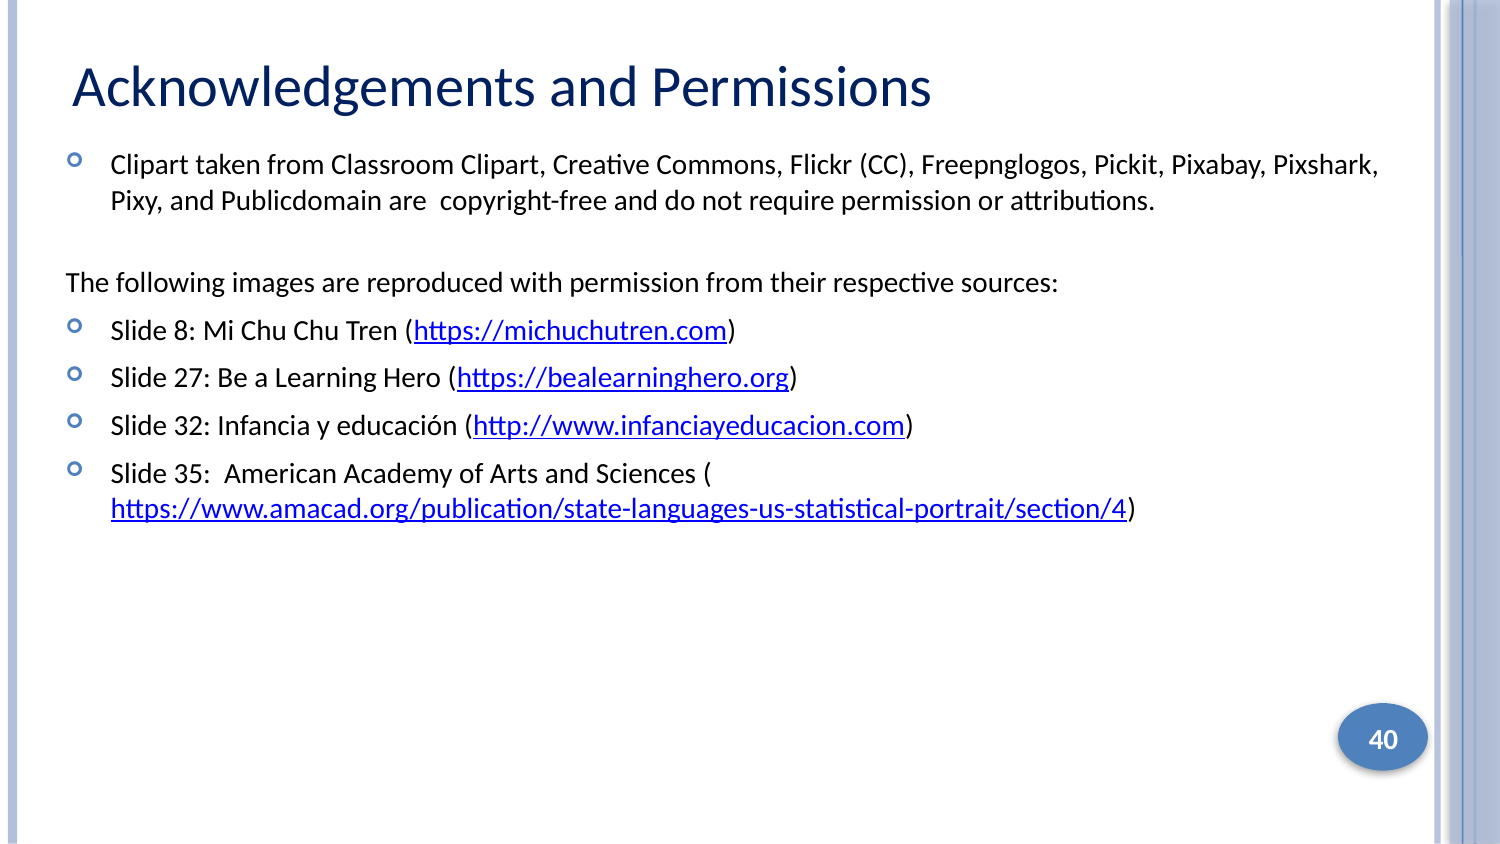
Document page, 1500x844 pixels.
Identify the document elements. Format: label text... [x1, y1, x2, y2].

text_box Acknowledgements and Permissions [57, 41, 949, 126]
slide_number 40 [1333, 705, 1434, 770]
list Clipart taken from Classroom Clipart, Creative Commons, Flickr (CC), Freepnglogos, Pickit, Pixabay, Pixshark, Pixy, and Publicdomain are copyright-free and do not require permission or attributions. The following images are reproduced with permission from their respective sources: Slide 8: Mi Chu Chu Tren (https://michuchutren.com) Slide 27: Be a Learning Hero (https://bealearninghero.org) Slide 32: Infancia y educación (http://www.infanciayeducacion.com) Slide 35: American Academy of Arts and Sciences (https://www.amacad.org/publication/state-languages-us-statistical-portrait/section/4) [50, 138, 1449, 699]
